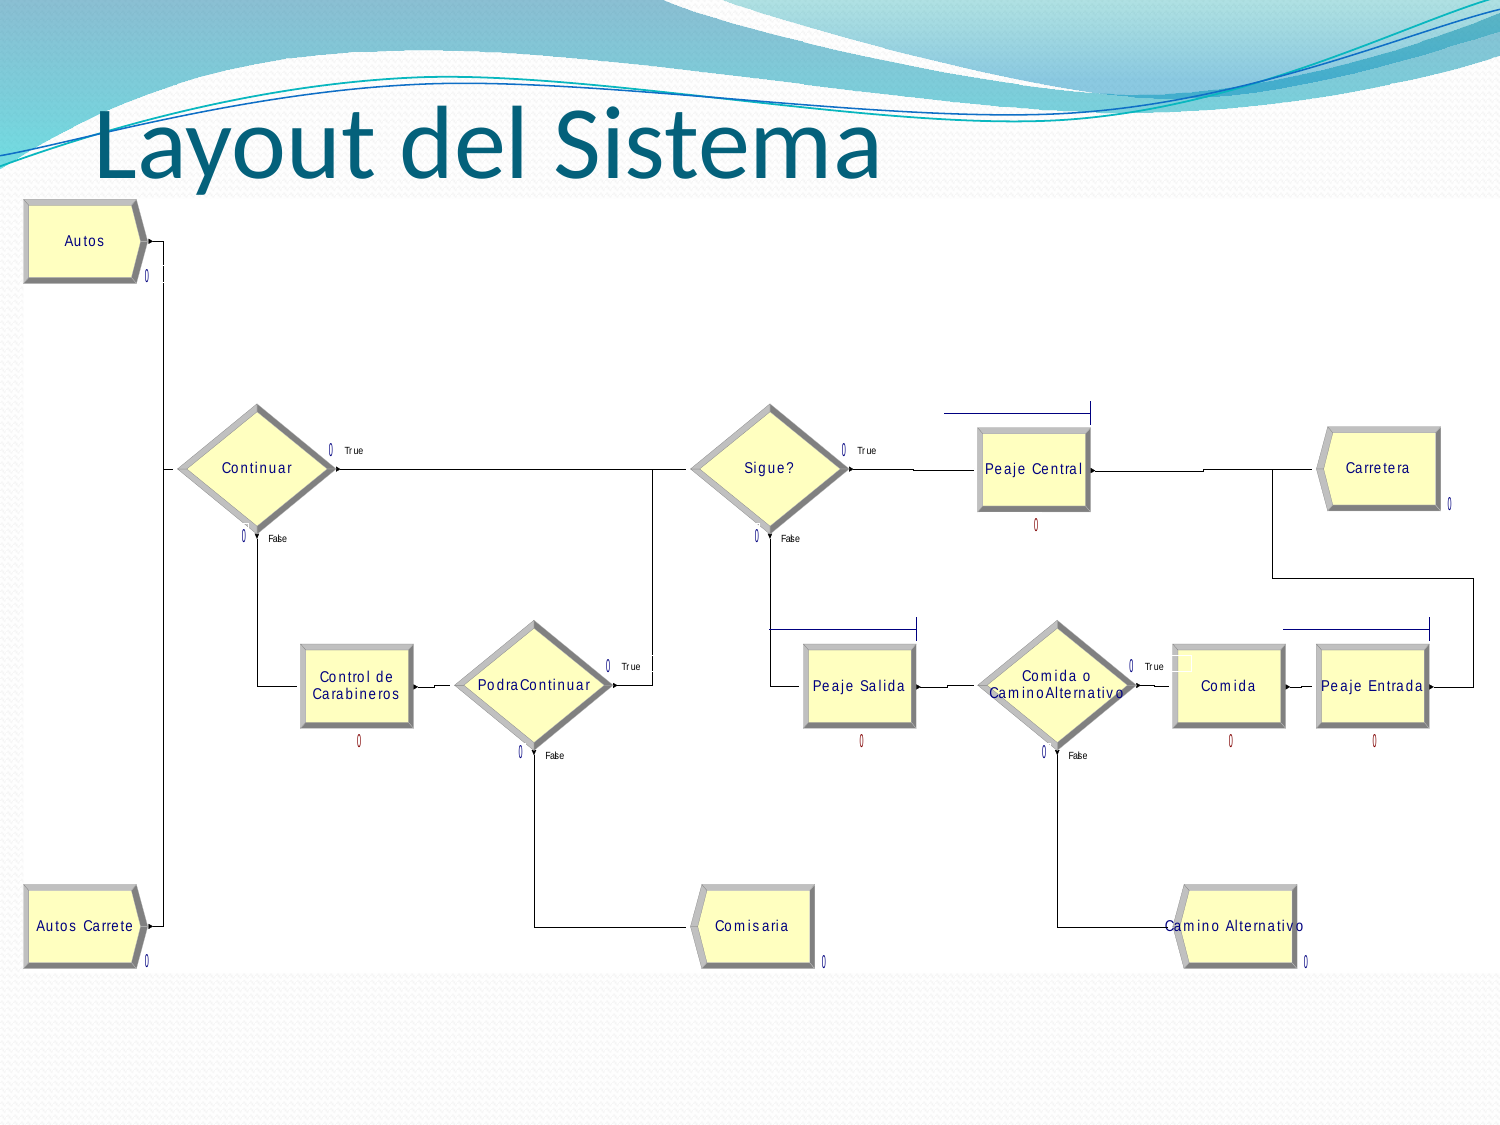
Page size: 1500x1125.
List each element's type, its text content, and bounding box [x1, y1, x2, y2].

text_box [23, 198, 1500, 985]
title Layout del Sistema [93, 54, 1179, 198]
